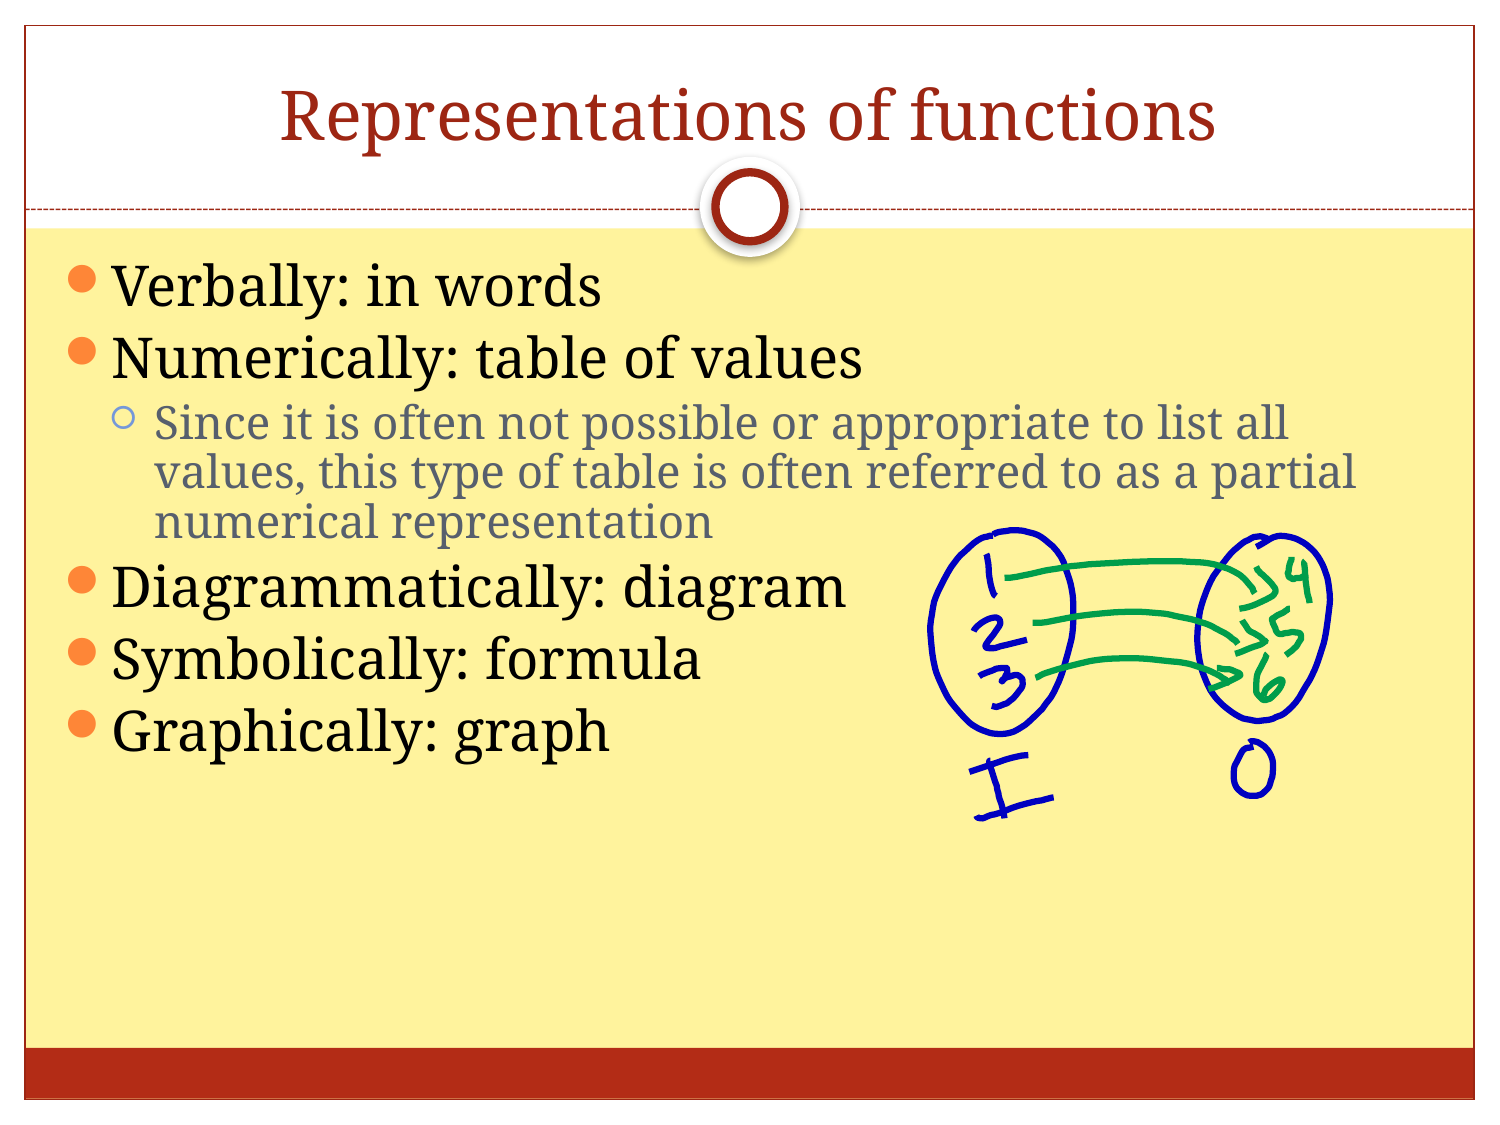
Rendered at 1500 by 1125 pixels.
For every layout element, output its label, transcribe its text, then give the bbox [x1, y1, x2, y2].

text_box [985, 553, 997, 597]
text_box [1303, 560, 1311, 604]
text_box [1032, 610, 1237, 644]
text_box [978, 667, 1024, 708]
text_box [1233, 740, 1274, 797]
text_box [992, 754, 1029, 766]
text_box [975, 796, 1054, 820]
text_box [1255, 653, 1284, 701]
text_box [988, 759, 1004, 809]
text_box [1035, 657, 1214, 682]
text_box [972, 616, 1028, 649]
text_box [929, 529, 1075, 735]
text_box [1208, 667, 1242, 690]
title Representations of functions [49, 37, 1450, 162]
list Verbally: in words Numerically: table of values Since it is often not possible or appropriate to list all values, this type of table is often referred to as a partial numerical representation Diagrammatically: diagram Symbolically: formula Graphically: graph [49, 250, 1445, 1001]
text_box [1271, 608, 1302, 656]
text_box [969, 764, 989, 773]
text_box [1004, 560, 1249, 593]
text_box [1234, 619, 1267, 655]
text_box [1196, 535, 1331, 722]
text_box [1287, 556, 1304, 580]
text_box [1239, 566, 1277, 610]
